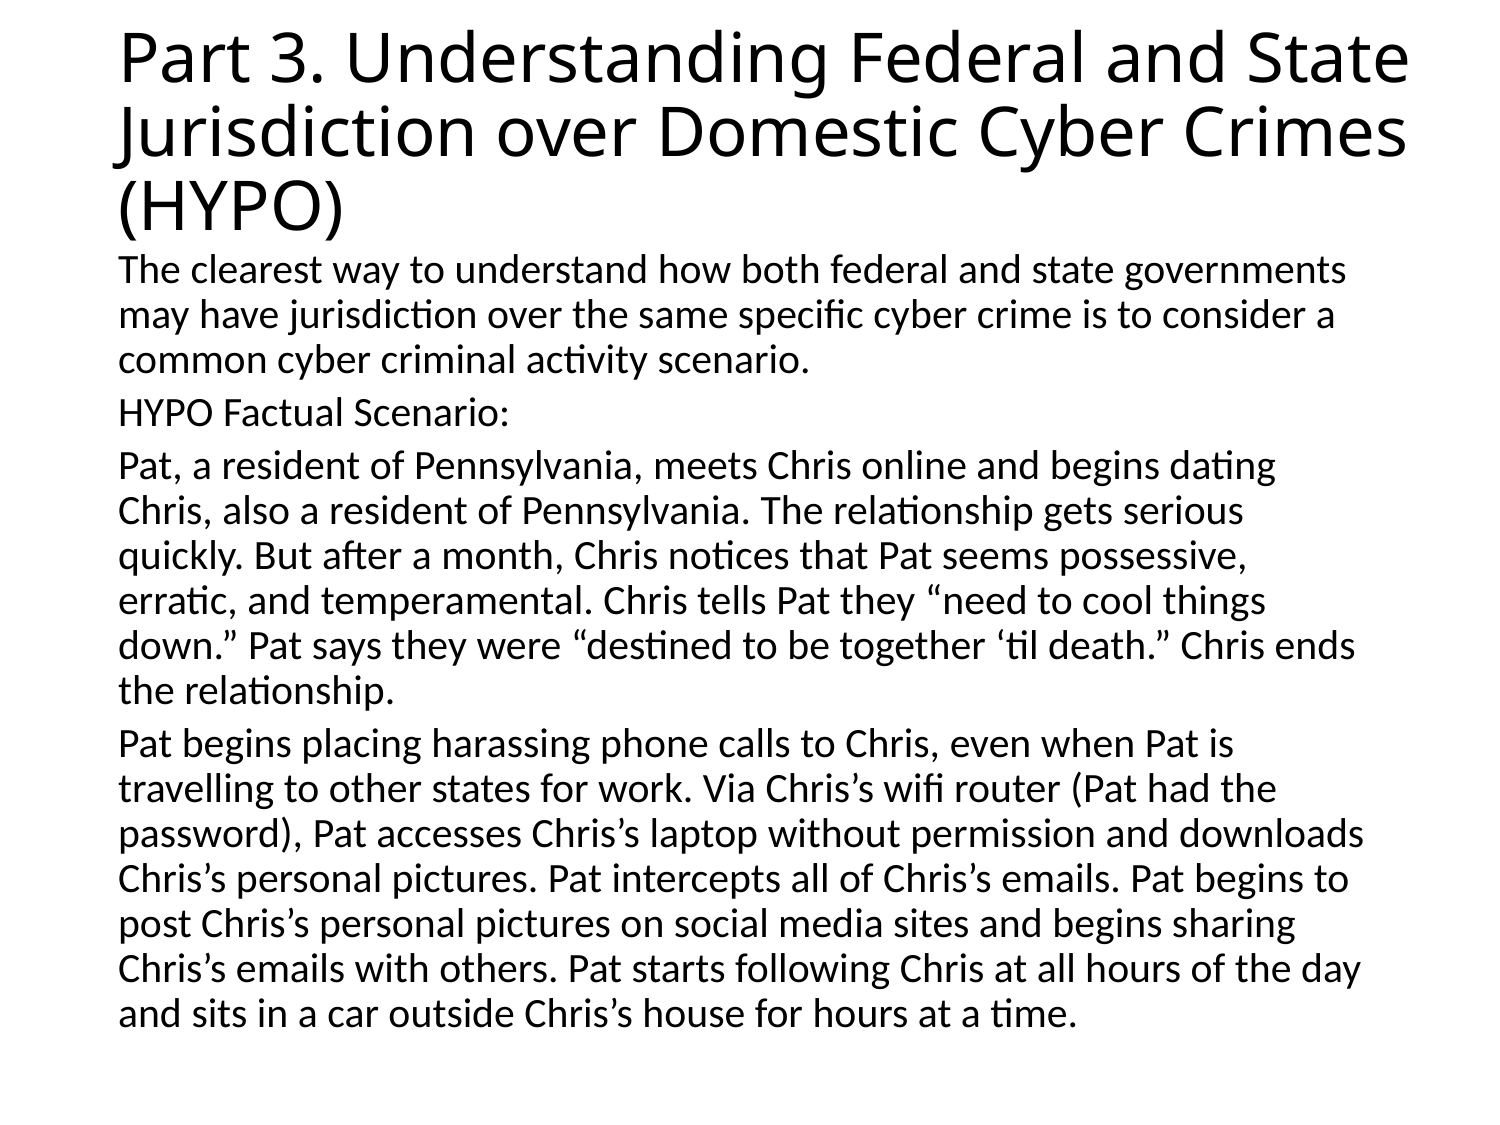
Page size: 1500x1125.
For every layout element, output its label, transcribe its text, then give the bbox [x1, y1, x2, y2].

list The clearest way to understand how both federal and state governments may have jurisdiction over the same specific cyber crime is to consider a common cyber criminal activity scenario. HYPO Factual Scenario: Pat, a resident of Pennsylvania, meets Chris online and begins dating Chris, also a resident of Pennsylvania. The relationship gets serious quickly. But after a month, Chris notices that Pat seems possessive, erratic, and temperamental. Chris tells Pat they “need to cool things down.” Pat says they were “destined to be together ‘til death.” Chris ends the relationship. Pat begins placing harassing phone calls to Chris, even when Pat is travelling to other states for work. Via Chris’s wifi router (Pat had the password), Pat accesses Chris’s laptop without permission and downloads Chris’s personal pictures. Pat intercepts all of Chris’s emails. Pat begins to post Chris’s personal pictures on social media sites and begins sharing Chris’s emails with others. Pat starts following Chris at all hours of the day and sits in a car outside Chris’s house for hours at a time. [102, 240, 1382, 942]
title Part 3. Understanding Federal and State Jurisdiction over Domestic Cyber Crimes (HYPO) [102, 28, 1470, 241]
